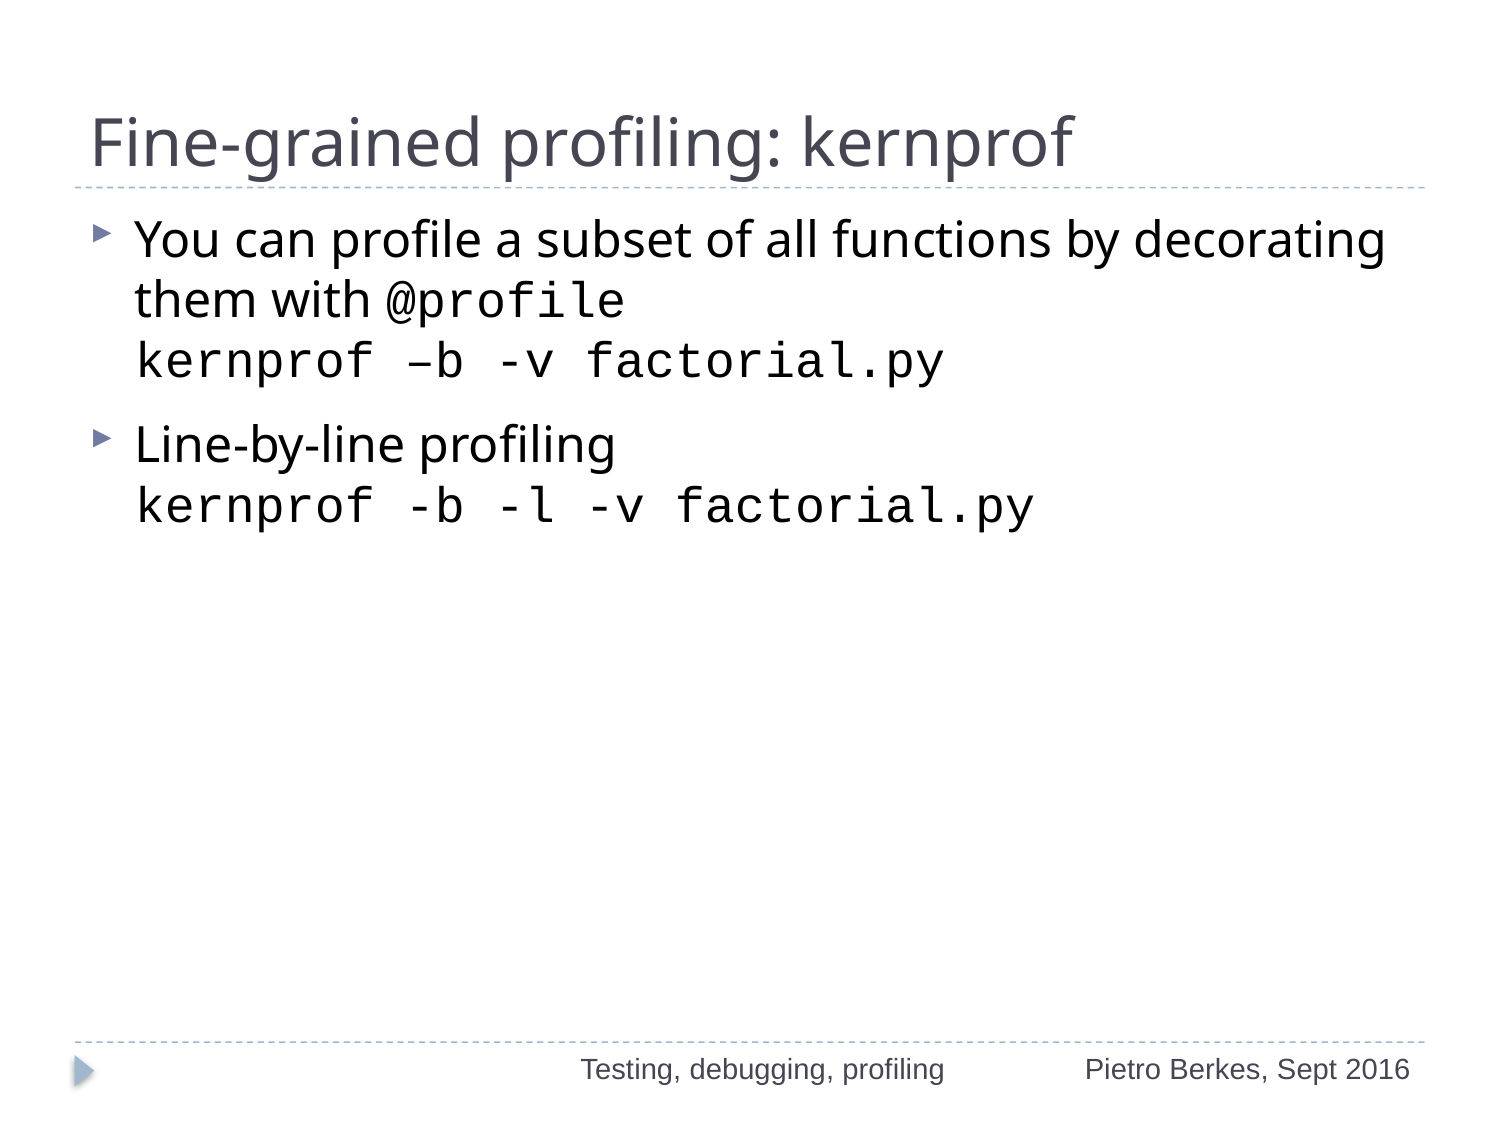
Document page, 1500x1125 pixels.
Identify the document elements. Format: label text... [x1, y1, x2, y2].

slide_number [1051, 1042, 1426, 1103]
footer Testing, debugging, profiling [475, 1042, 1051, 1103]
title Fine-grained profiling: kernprof [75, 24, 1425, 188]
list You can profile a subset of all functions by decorating them with @profile kernprof –b -v factorial.py Line-by-line profiling kernprof -b -l -v factorial.py [75, 200, 1425, 1010]
